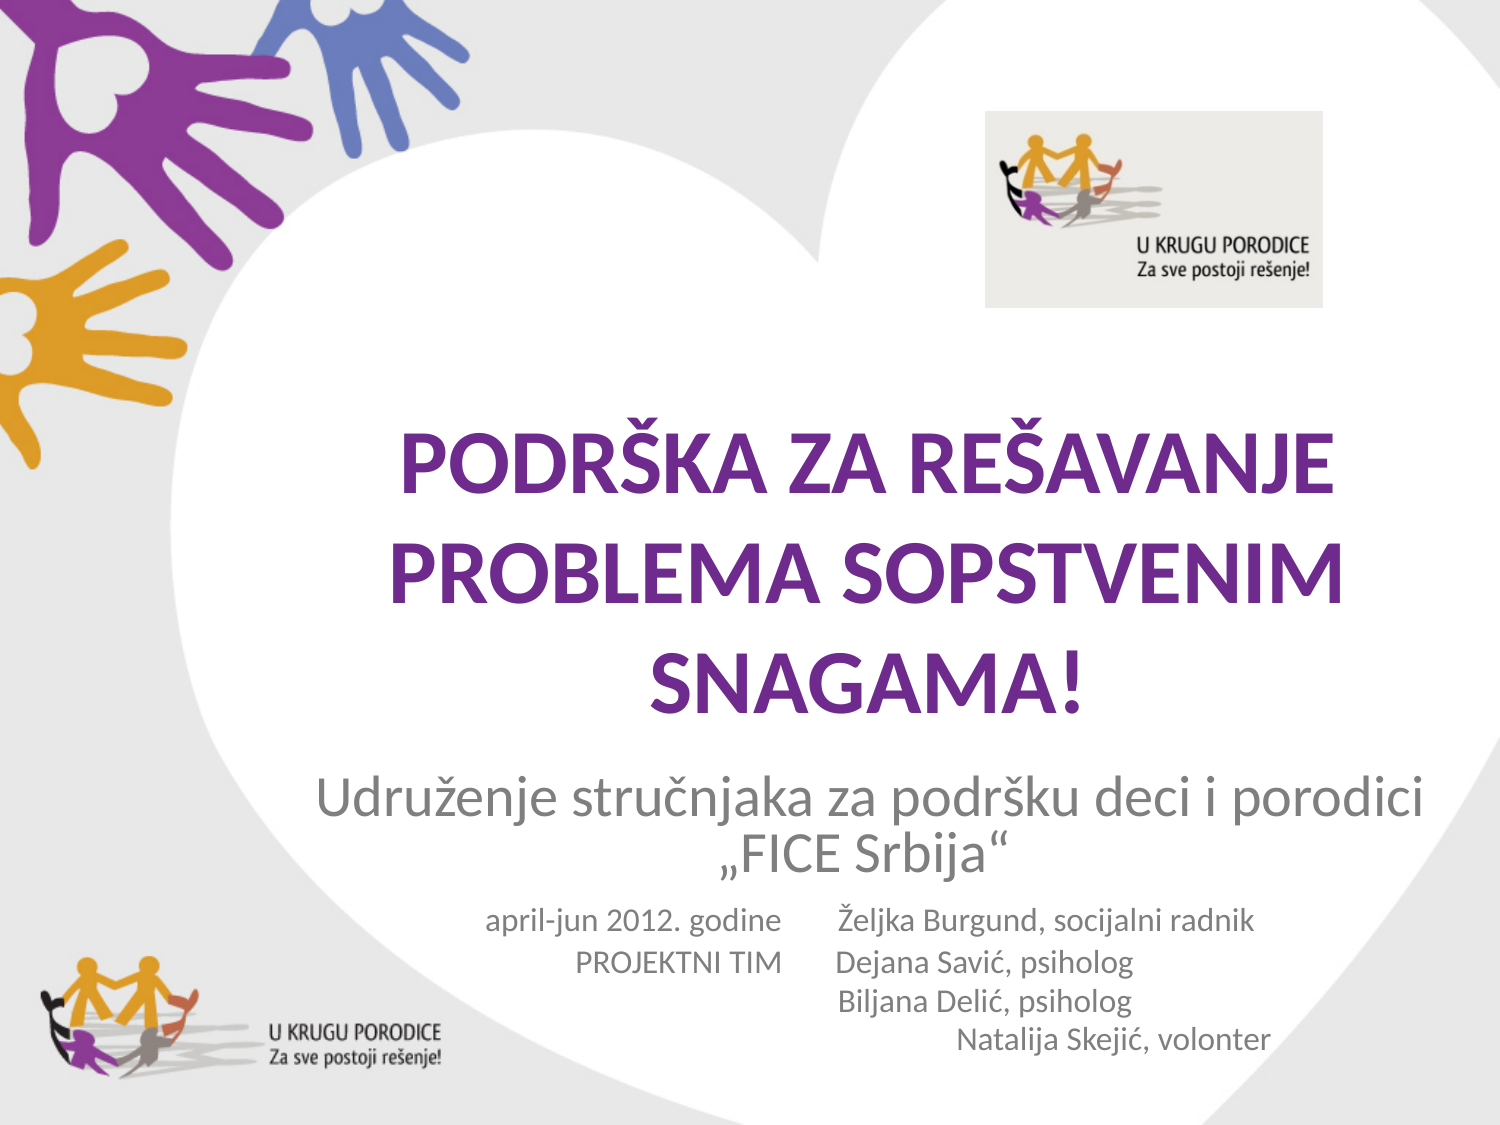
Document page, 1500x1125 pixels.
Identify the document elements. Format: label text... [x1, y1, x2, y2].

subtitle Udruženje stručnjaka za podršku deci i porodici „FICE Srbija“ april-jun 2012. godine Željka Burgund, socijalni radnik PROJEKTNI TIM Dejana Savić, psiholog Biljana Delić, psiholog Natalija Skejić, volonter [282, 763, 1459, 1077]
title PODRŠKA ZA REŠAVANJE PROBLEMA SOPSTVENIM SNAGAMA! [355, 391, 1382, 743]
picture [0, 0, 1500, 1125]
